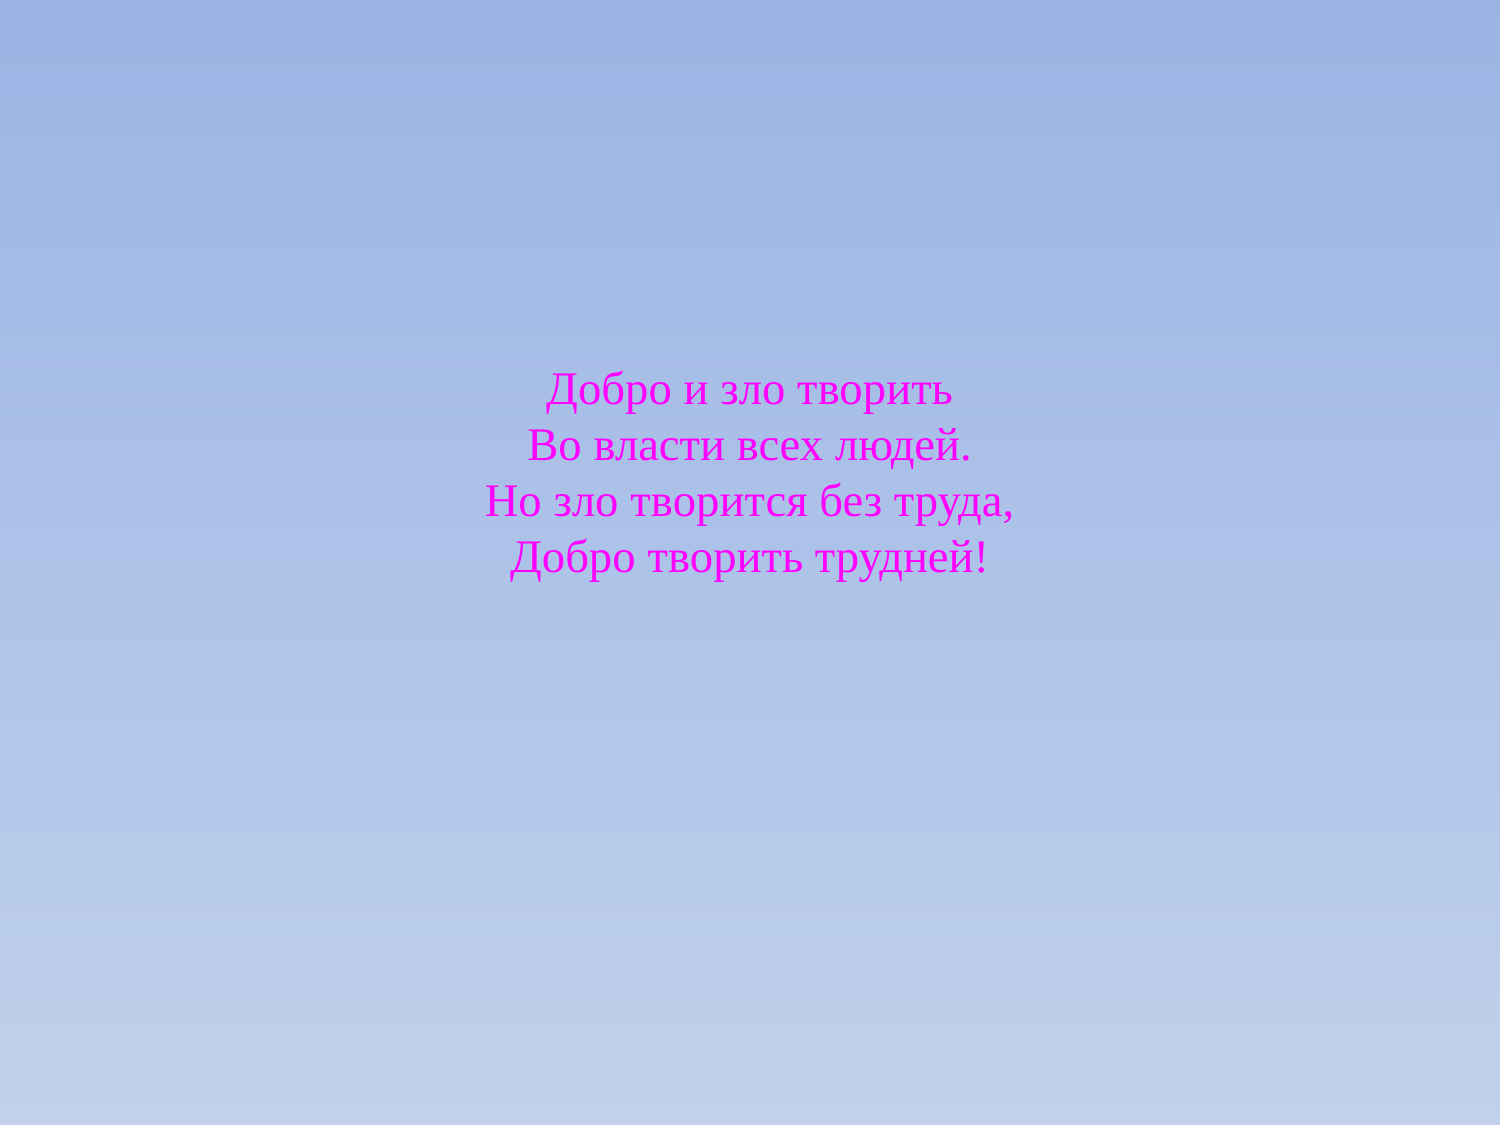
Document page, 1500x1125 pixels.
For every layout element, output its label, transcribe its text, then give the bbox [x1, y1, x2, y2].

title Добро и зло творить Во власти всех людей. Но зло творится без труда, Добро творить трудней! [112, 349, 1388, 591]
